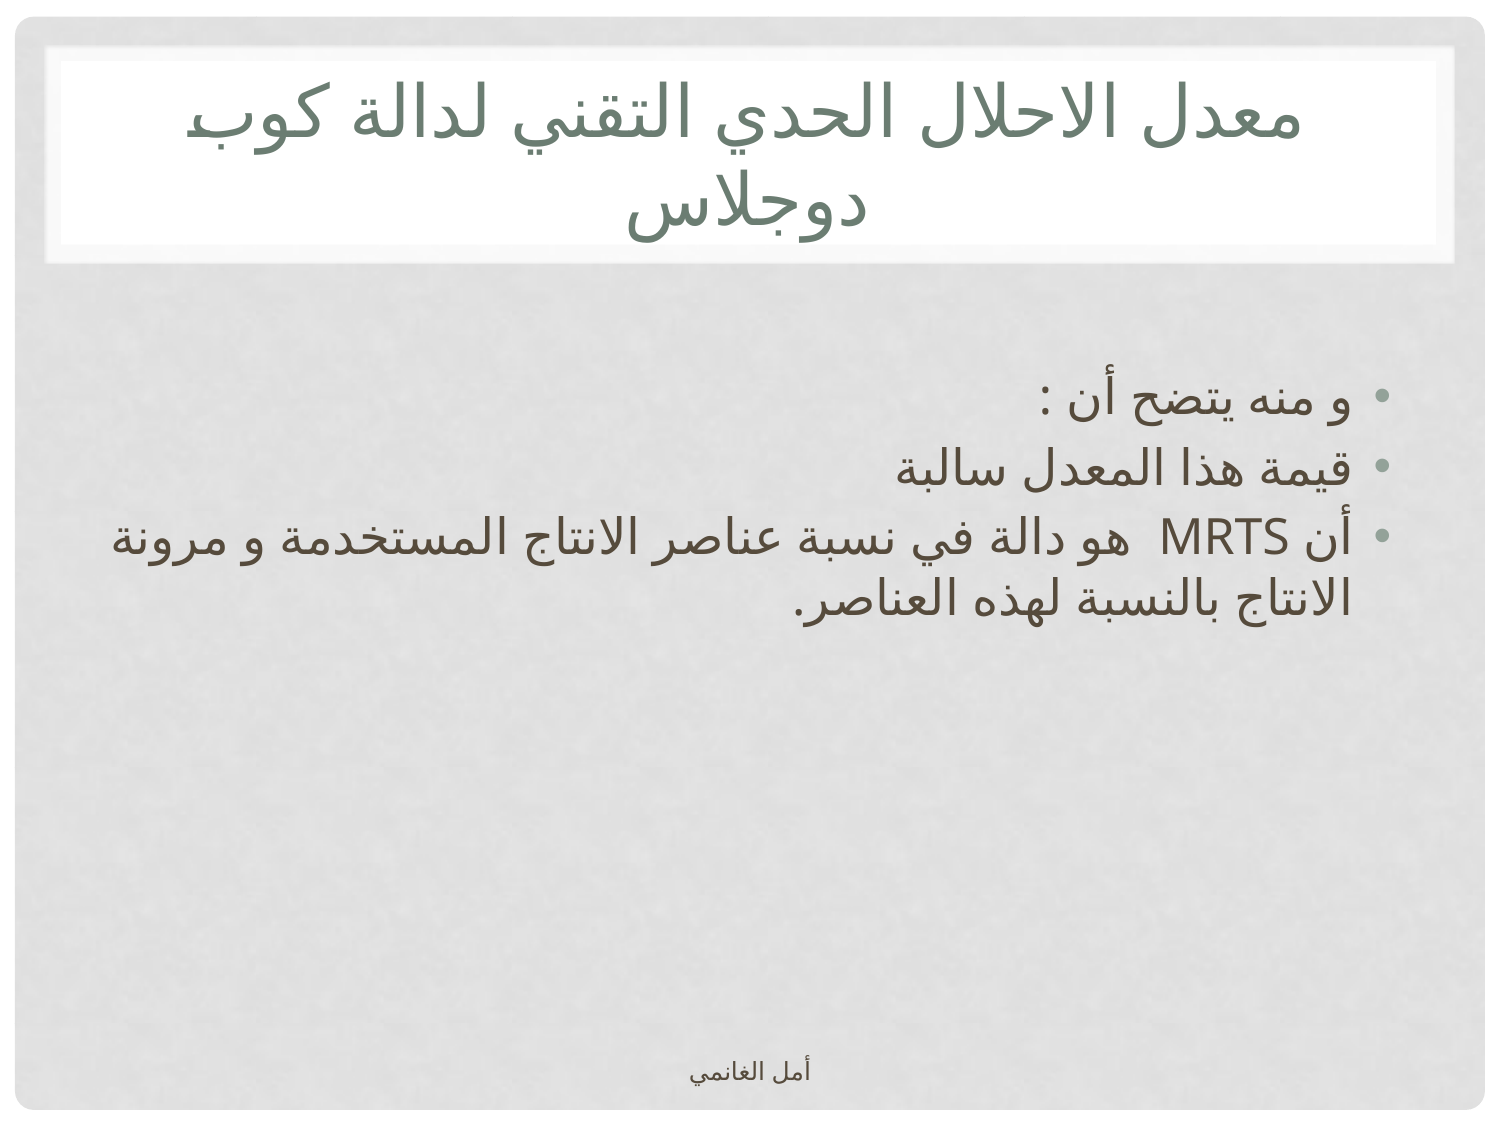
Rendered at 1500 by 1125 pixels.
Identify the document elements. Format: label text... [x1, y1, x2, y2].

footer أمل الغانمي [512, 1042, 988, 1103]
title معدل الاحلال الحدي التقني لدالة كوب دوجلاس [69, 66, 1425, 238]
